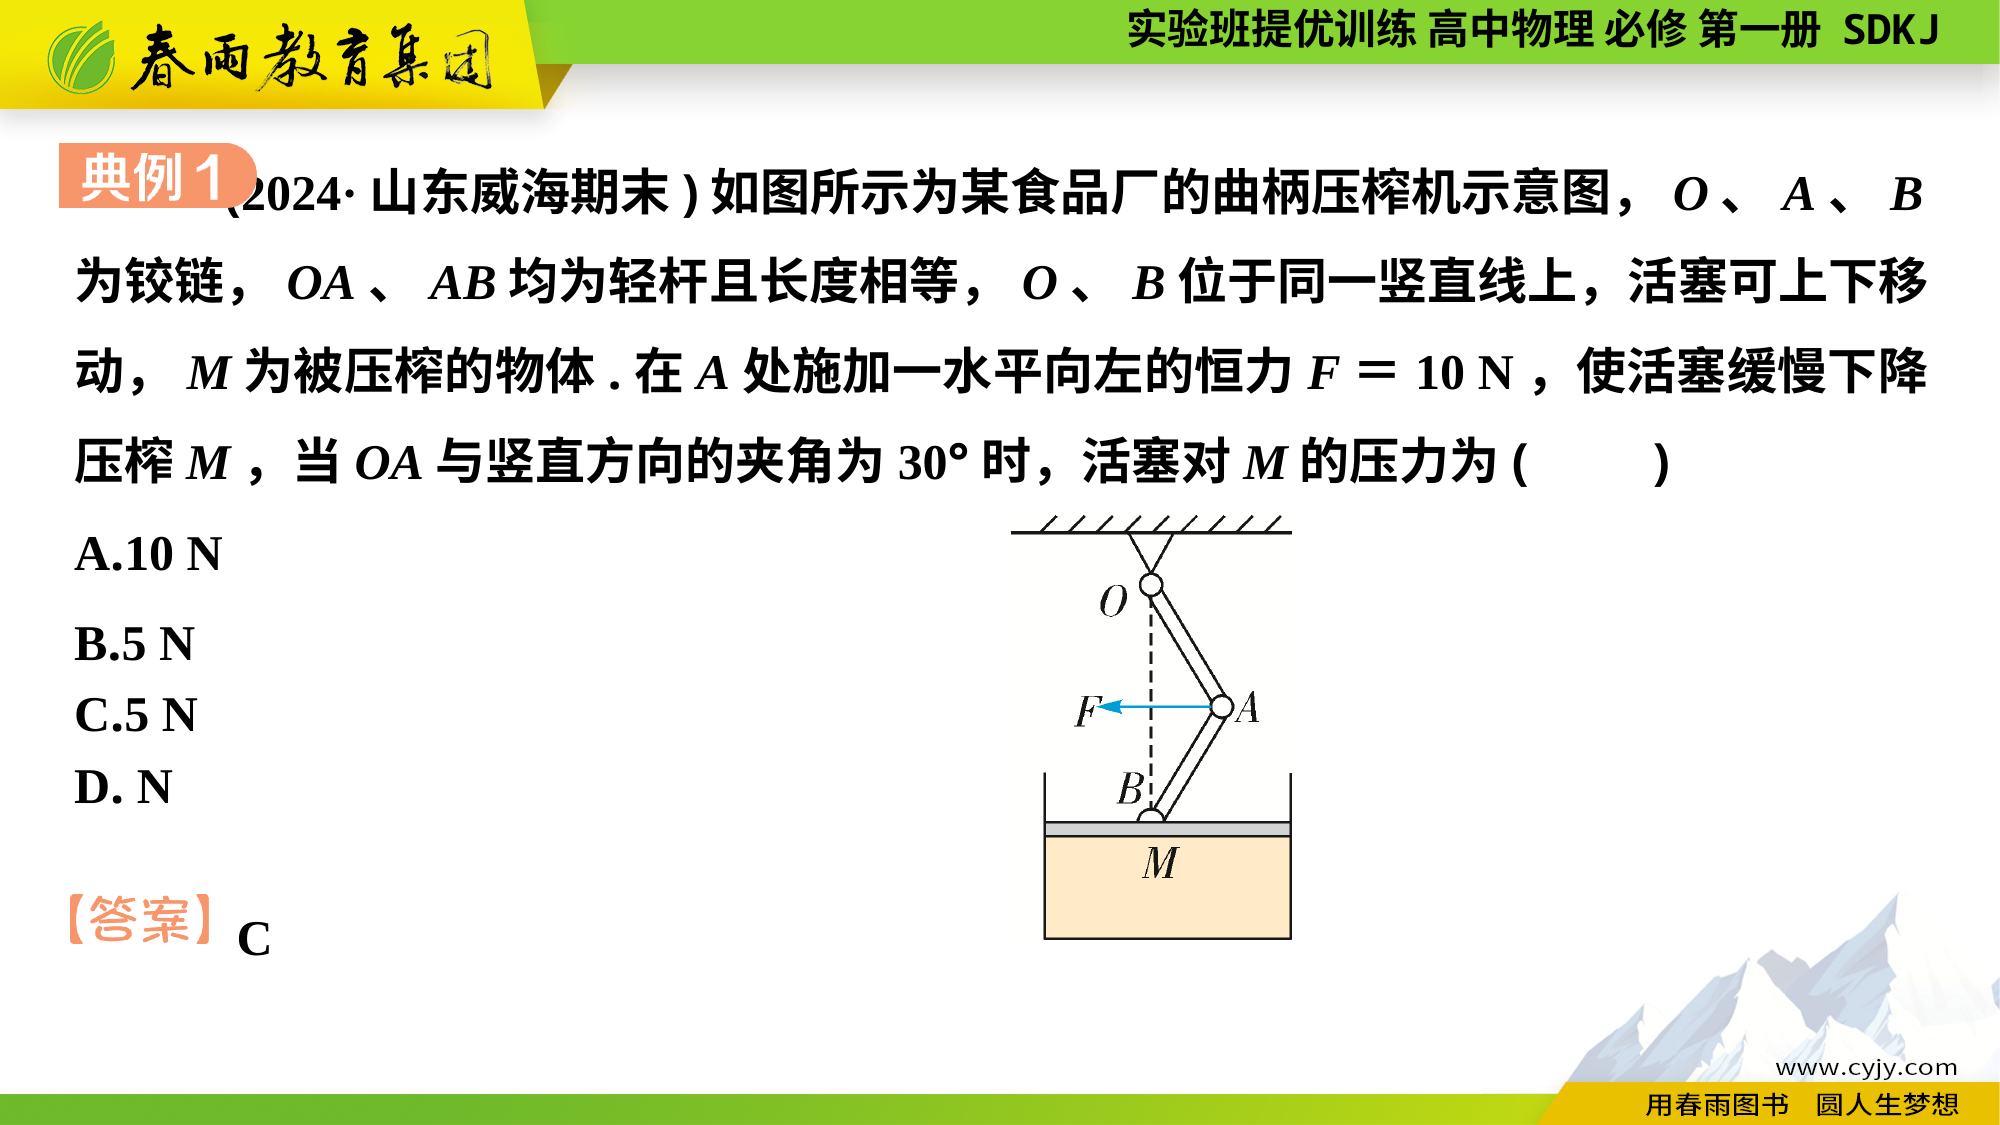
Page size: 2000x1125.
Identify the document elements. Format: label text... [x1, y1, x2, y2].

text_box C [59, 867, 1944, 973]
picture [0, 0, 2000, 1125]
